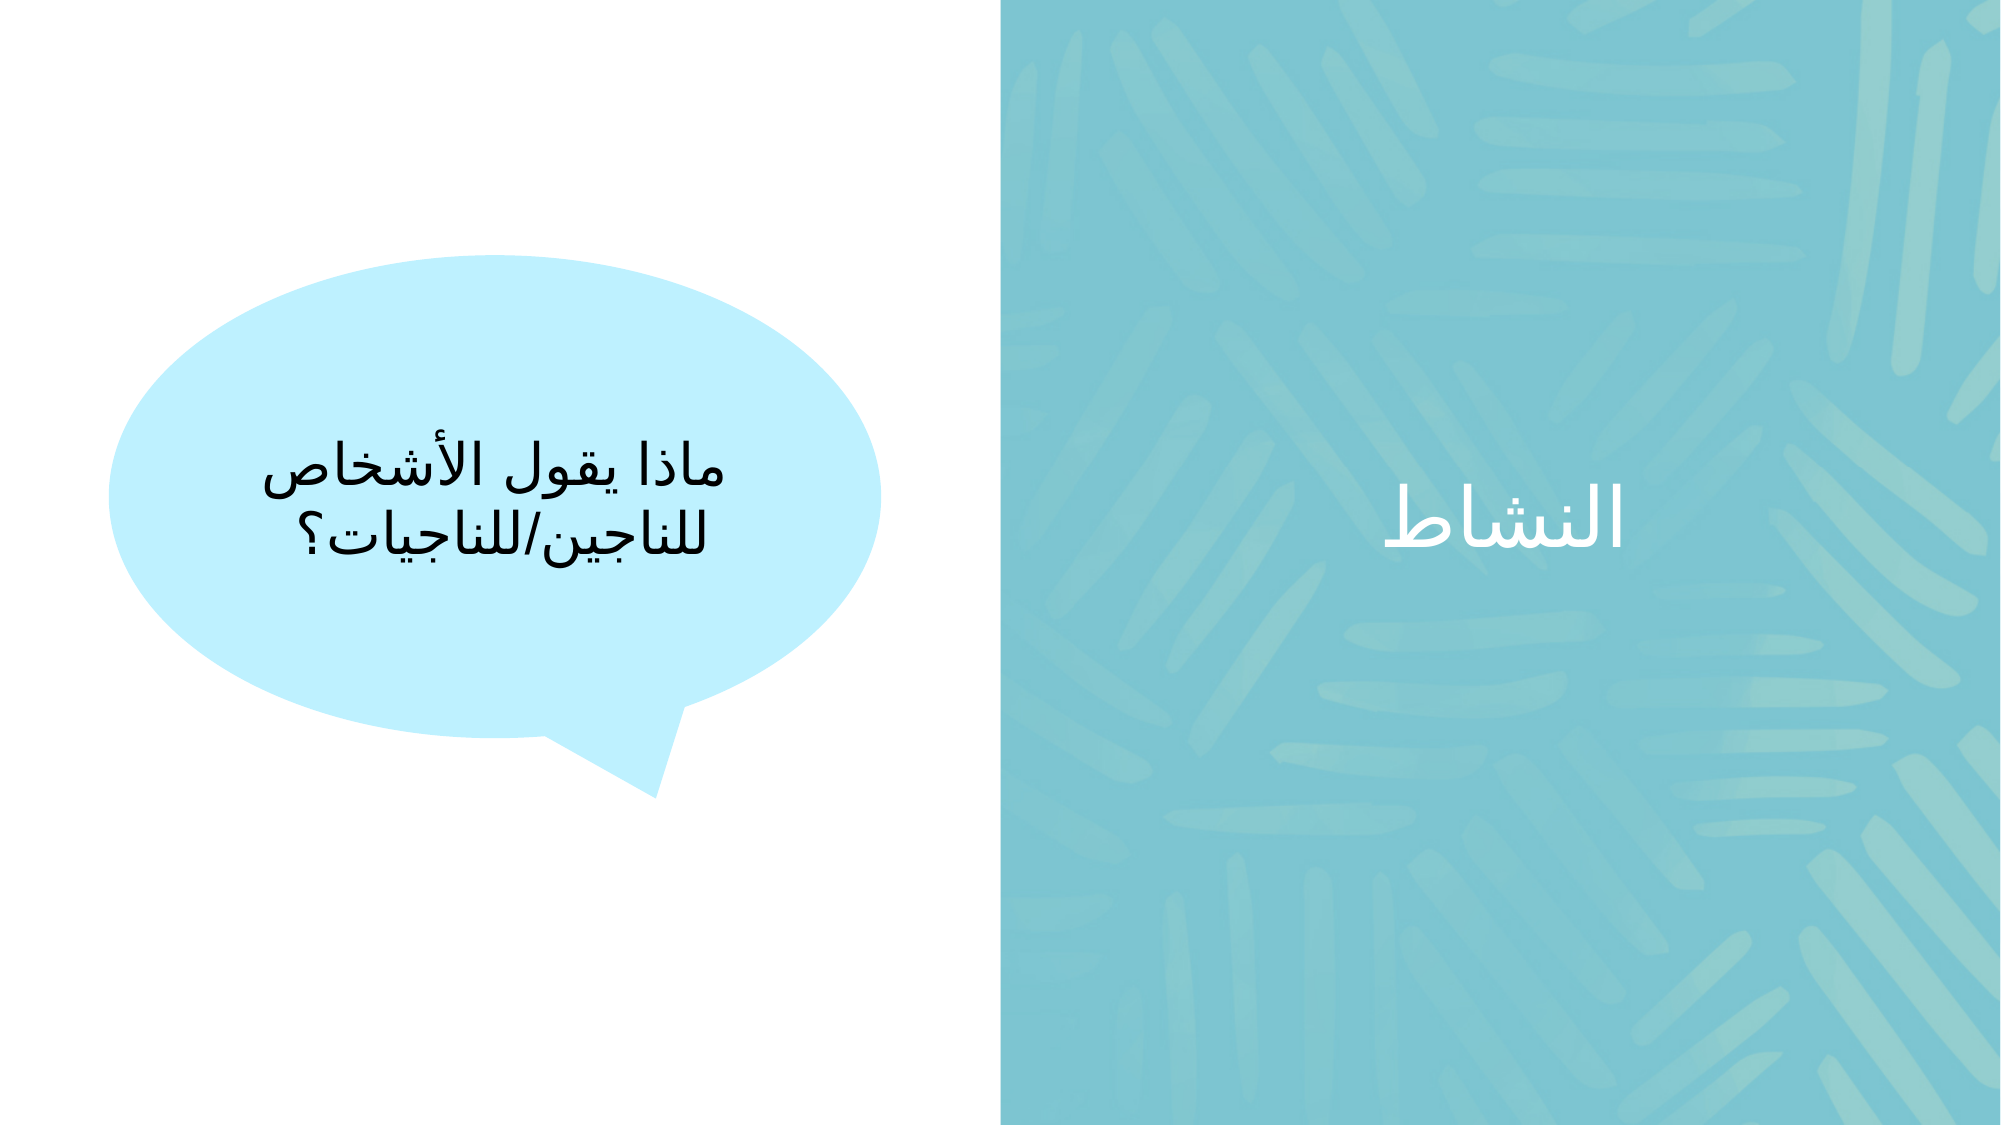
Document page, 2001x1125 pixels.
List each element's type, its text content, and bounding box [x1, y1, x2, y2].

picture [0, 0, 2001, 1125]
text_box ماذا يقول الأشخاص للناجين/للناجيات؟ [107, 253, 883, 800]
title النشاط [1112, 396, 1896, 651]
